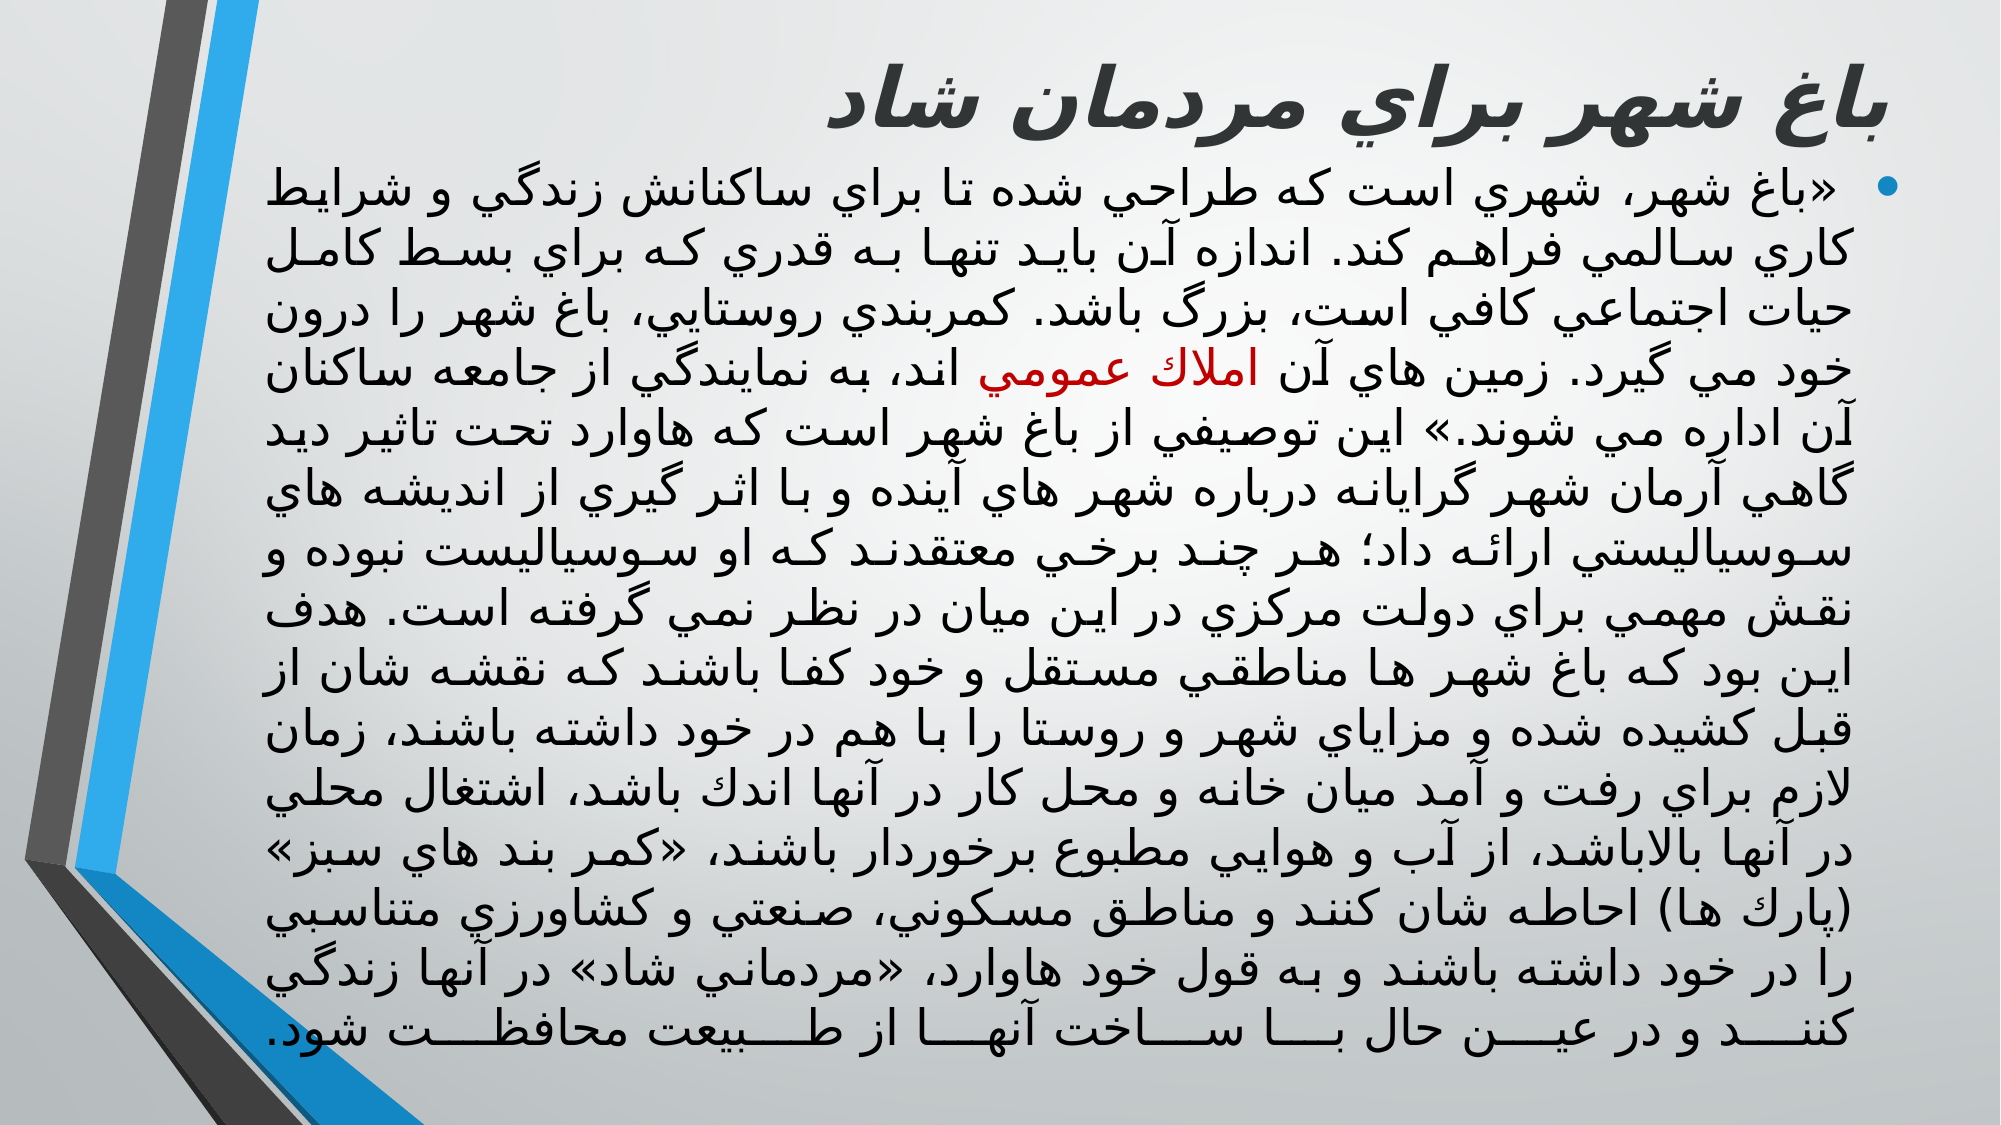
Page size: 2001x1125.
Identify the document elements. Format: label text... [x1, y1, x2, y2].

title باغ شهر براي مردمان شاد [261, 0, 1905, 238]
list «باغ شهر، شهري است كه طراحي شده تا براي ساكنانش زندگي و شرايط كاري سالمي فراهم كند. اندازه آن بايد تنها به قدري كه براي بسط كامل حيات اجتماعي كافي است، بزرگ باشد. كمربندي روستايي، باغ شهر را درون خود مي گيرد. زمين هاي آن املاك عمومي اند، به نمايندگي از جامعه ساكنان آن اداره مي شوند.» اين توصيفي از باغ شهر است كه هاوارد تحت تاثير ديد گاهي آرمان شهر گرايانه درباره شهر هاي آينده و با اثر گيري از انديشه هاي سوسياليستي ارائه داد؛ هر چند برخي معتقدند كه او سوسياليست نبوده و نقش مهمي براي دولت مركزي در اين ميان در نظر نمي گرفته است. هدف اين بود كه باغ شهر ها مناطقي مستقل و خود كفا باشند كه نقشه شان از قبل كشيده شده و مزاياي شهر و روستا را با هم در خود داشته باشند، زمان لازم براي رفت و آمد ميان خانه و محل كار در آنها اندك باشد، اشتغال محلي در آنها بالاباشد، از آب و هوايي مطبوع برخوردار باشند، «كمر بند هاي سبز» (پارك ها) احاطه شان كنند و مناطق مسكوني، صنعتي و كشاورزي متناسبي را در خود داشته باشند و به قول خود هاوارد، «مردماني شاد» در آنها زندگي كنند و در عين حال با ساخت آنها از طبيعت محافظت شود. [249, 251, 1917, 938]
